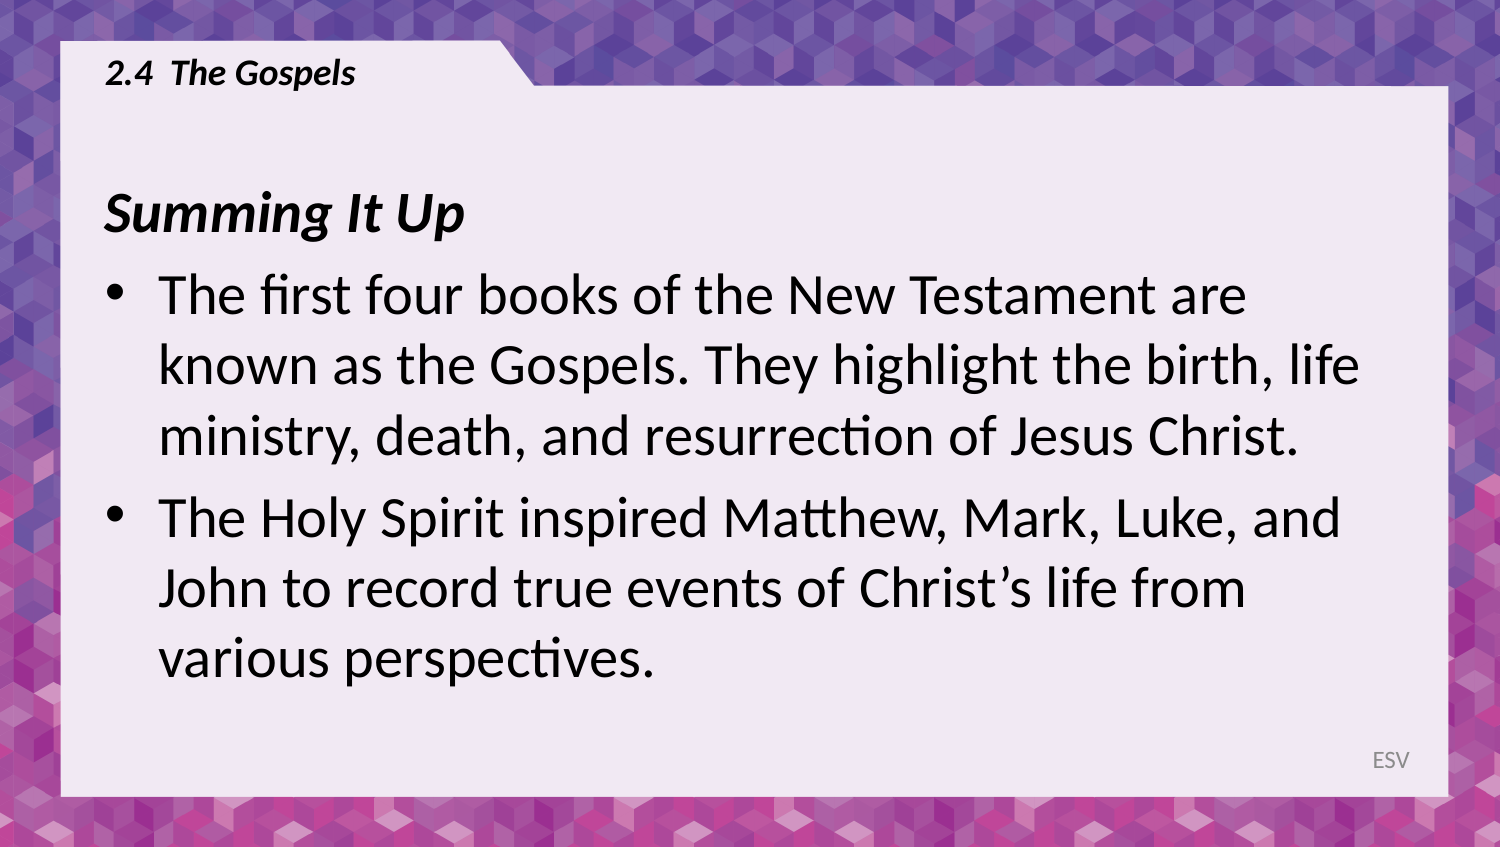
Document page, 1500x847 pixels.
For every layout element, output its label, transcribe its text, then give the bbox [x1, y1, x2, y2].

picture [0, 0, 1500, 847]
footer ESV [950, 736, 1425, 782]
title 2.4 The Gospels [89, 33, 1420, 108]
list Summing It Up The first four books of the New Testament are known as the Gospels. They highlight the birth, life ministry, death, and resurrection of Jesus Christ. The Holy Spirit inspired Matthew, Mark, Luke, and John to record true events of Christ’s life from various perspectives. [89, 141, 1403, 722]
